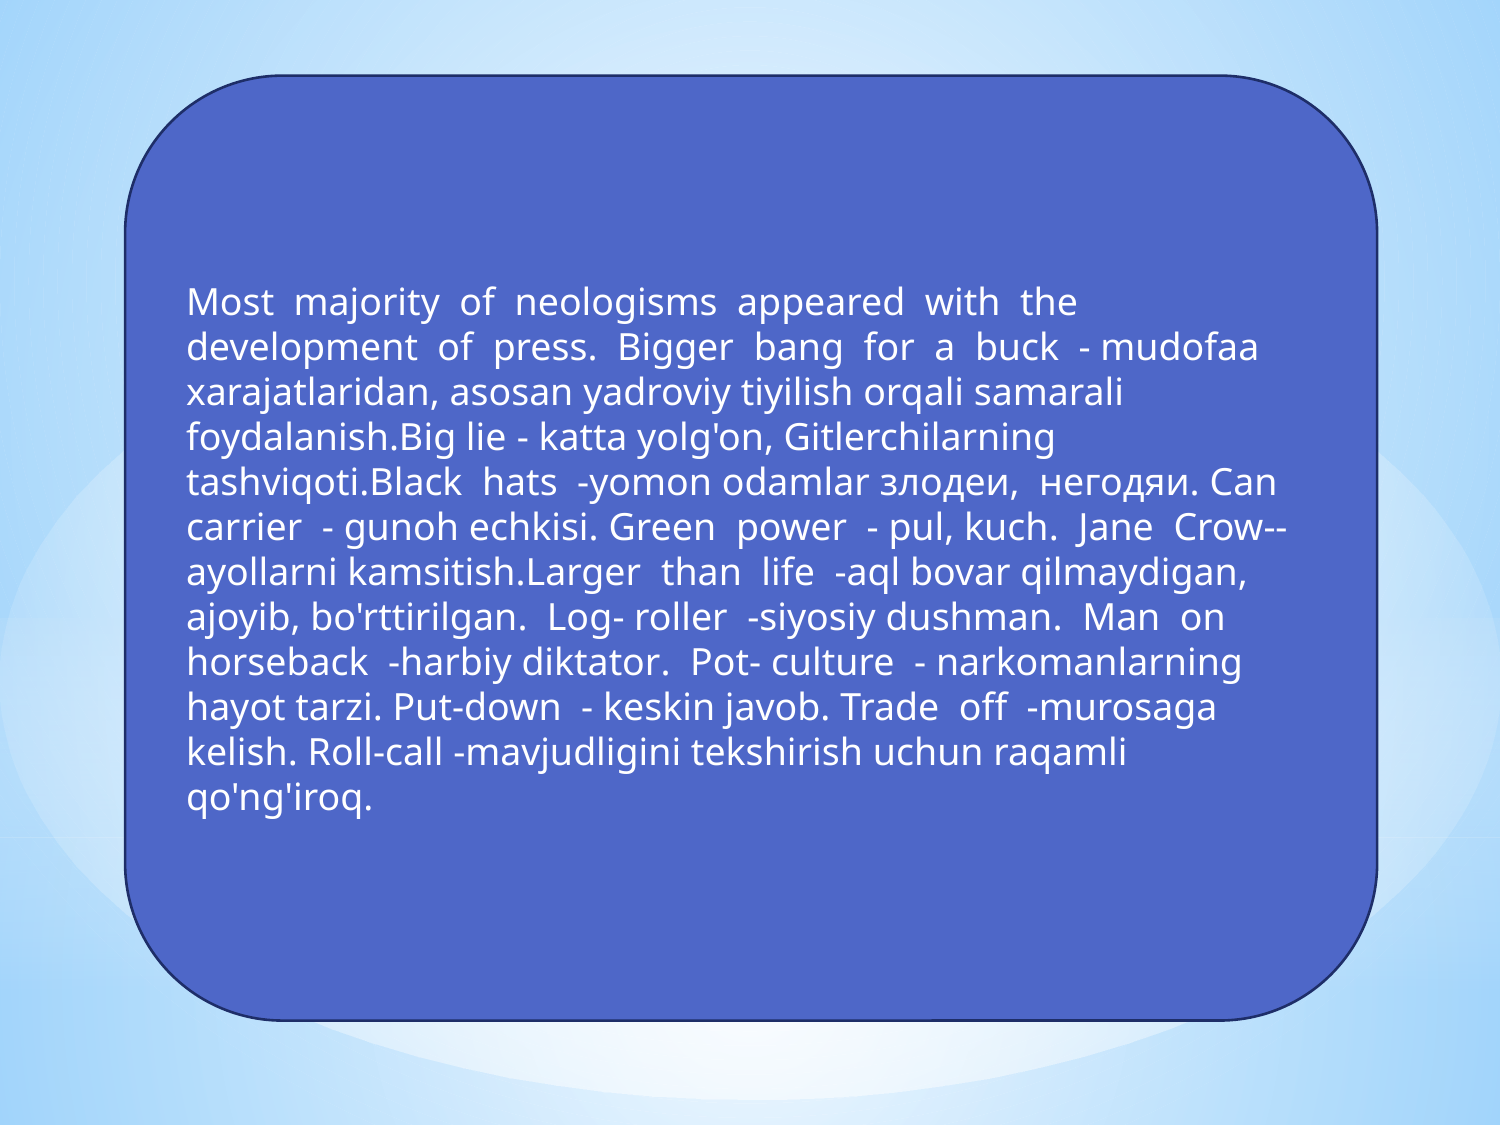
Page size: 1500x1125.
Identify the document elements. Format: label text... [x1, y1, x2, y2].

text_box Most majority of neologisms appeared with the development of press. Bigger bang for a buck - mudofaa xarajatlaridan, asosan yadroviy tiyilish orqali samarali foydalanish.Big lie - katta yolg'on, Gitlerchilarning tashviqoti.Black hats -yomon odamlar злодеи, негодяи. Can carrier - gunoh echkisi. Green power - pul, kuch. Jane Crow-- ayollarni kamsitish.Larger than life -aql bovar qilmaydigan, ajoyib, bo'rttirilgan. Log- roller -siyosiy dushman. Man on horseback -harbiy diktator. Pot- culture - narkomanlarning hayot tarzi. Put-down - keskin javob. Trade off -murosaga kelish. Roll-call -mavjudligini tekshirish uchun raqamli qo'ng'iroq. [123, 74, 1379, 1022]
